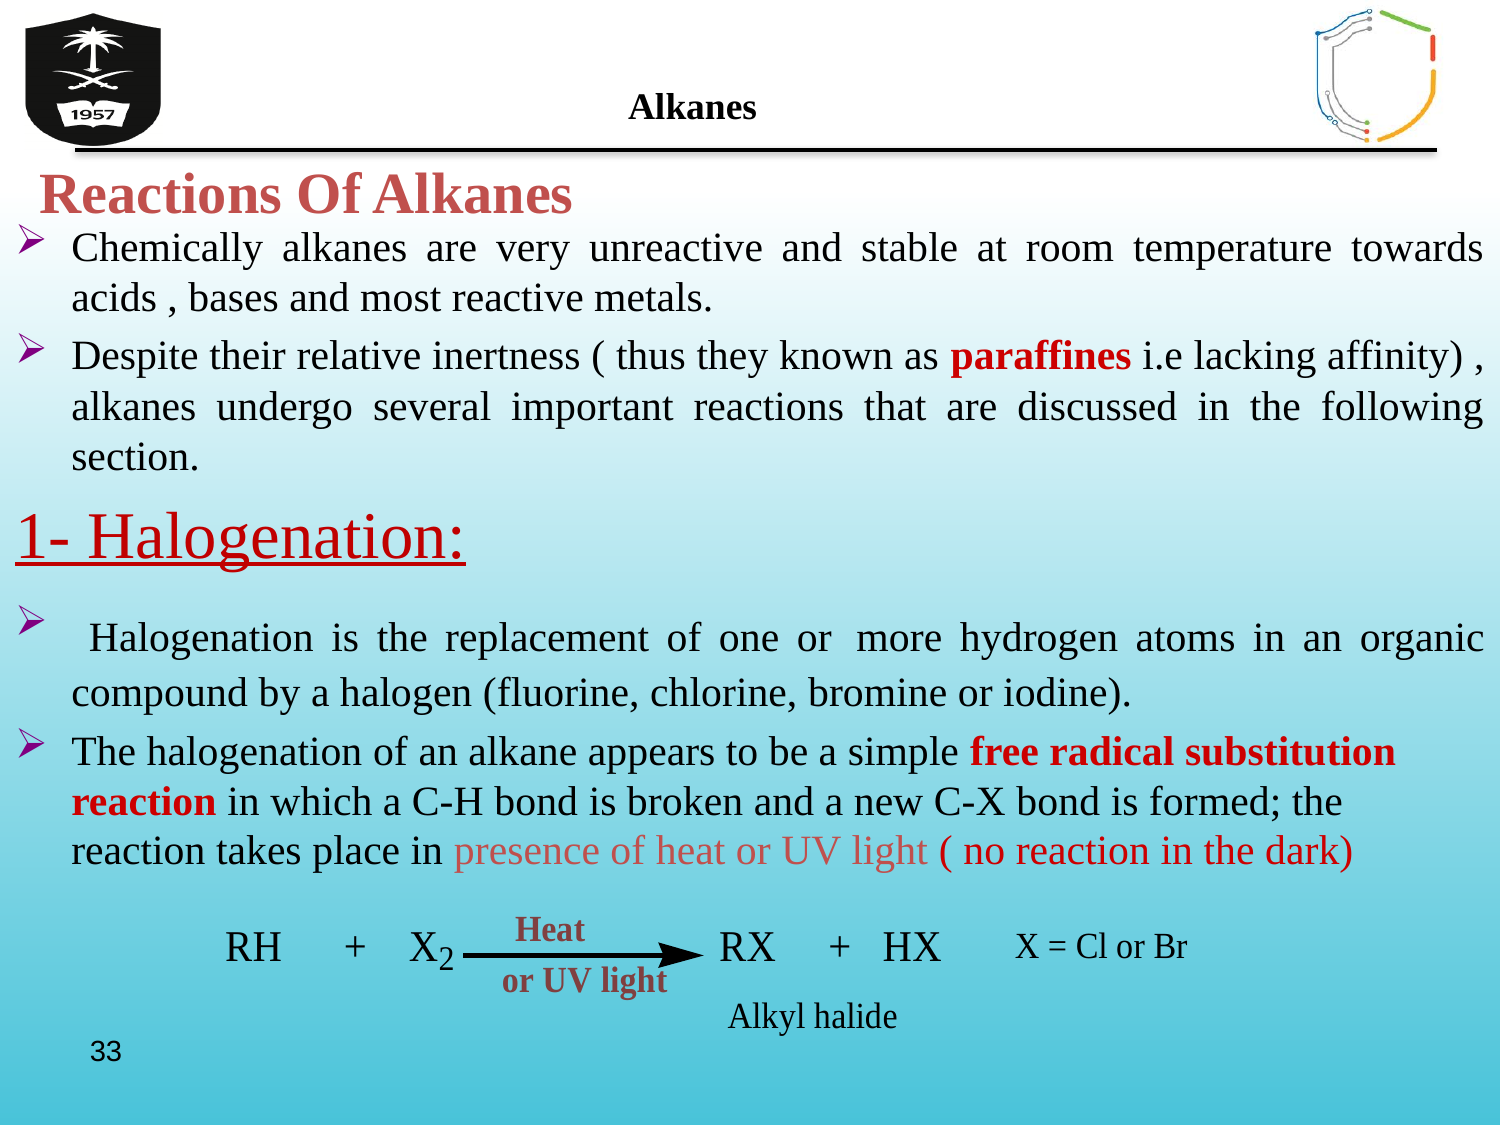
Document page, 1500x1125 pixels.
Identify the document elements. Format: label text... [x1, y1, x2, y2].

text_box Alkanes [613, 74, 773, 135]
picture [1287, 0, 1463, 165]
list Chemically alkanes are very unreactive and stable at room temperature towards acids , bases and most reactive metals. Despite their relative inertness ( thus they known as paraffines i.e lacking affinity) , alkanes undergo several important reactions that are discussed in the following section. 1- Halogenation: Halogenation is the replacement of one or more hydrogen atoms in an organic compound by a halogen (fluorine, chlorine, bromine or iodine). The halogenation of an alkane appears to be a simple free radical substitution reaction in which a C-H bond is broken and a new C-X bond is formed; the reaction takes place in presence of heat or UV light ( no reaction in the dark) [0, 212, 1500, 950]
title Reactions Of Alkanes [1, 137, 627, 212]
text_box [224, 912, 1188, 1038]
text_box 33 [75, 1024, 425, 1103]
picture [24, 12, 163, 151]
